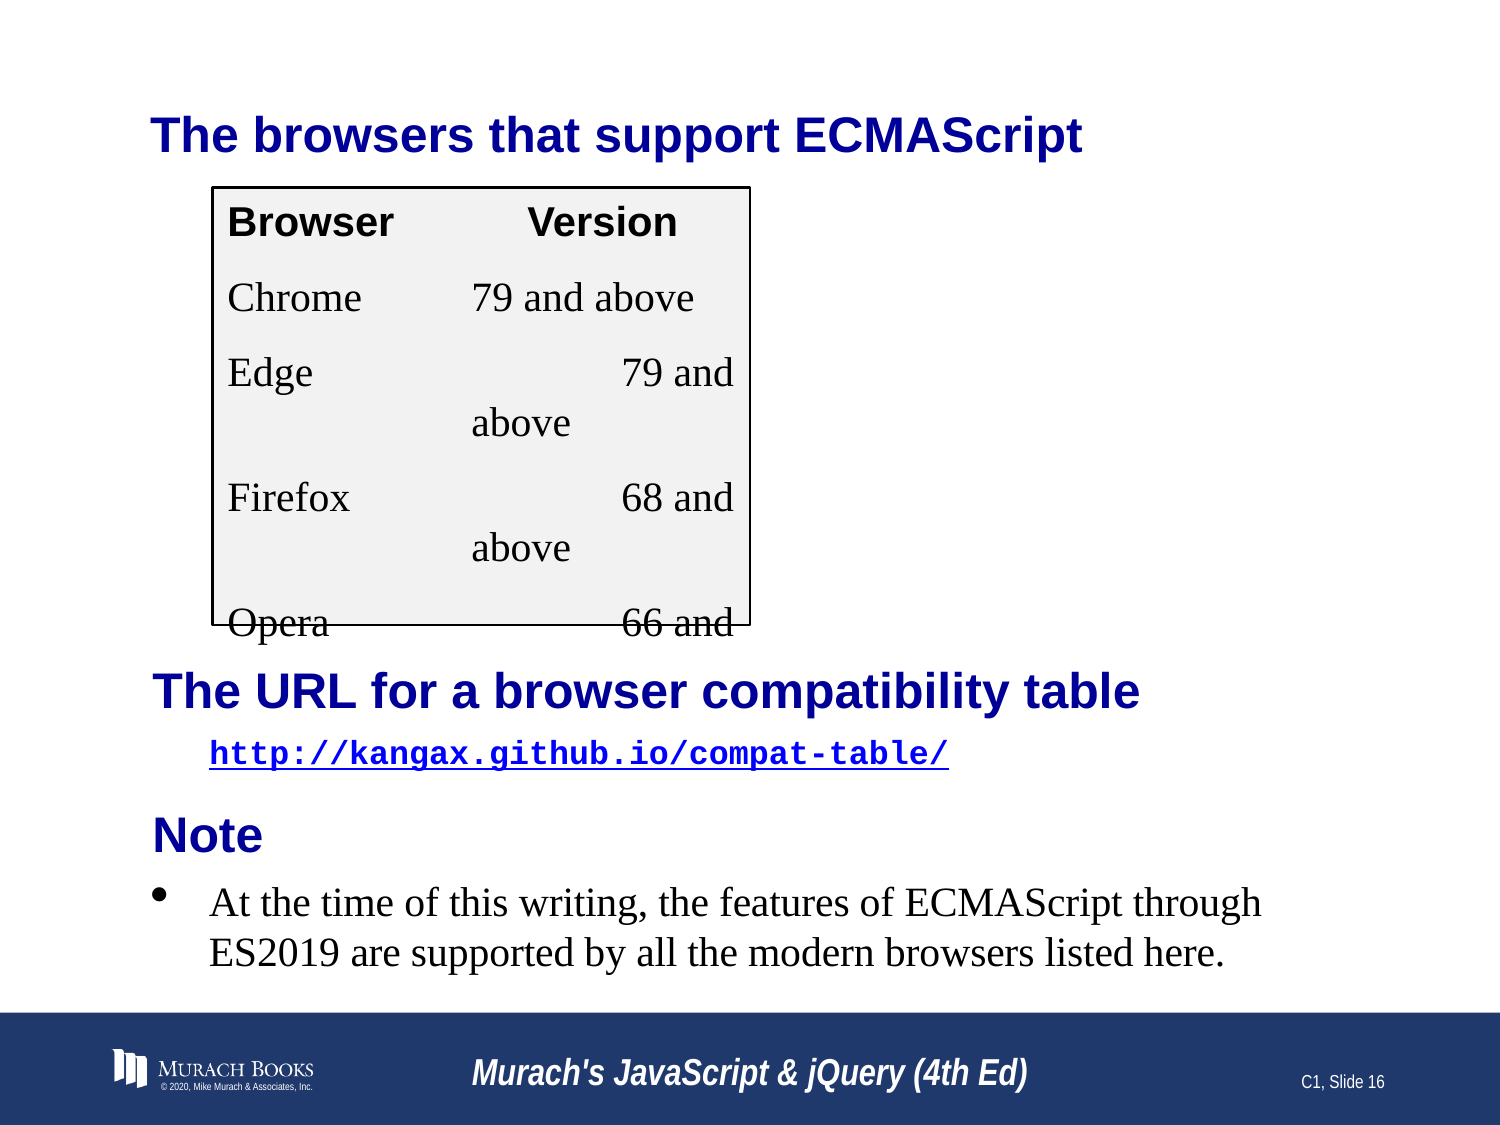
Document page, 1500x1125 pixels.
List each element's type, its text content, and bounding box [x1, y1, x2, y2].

slide_number C1, Slide 16 [1087, 1025, 1400, 1100]
slide_number Murach's JavaScript & jQuery (4th Ed) [463, 1025, 1050, 1100]
footer © 2020, Mike Murach & Associates, Inc. [12, 1025, 463, 1100]
list Browser Version Chrome 79 and above Edge 79 and above Firefox 68 and above Opera 66 and above Safari 12.1 and above [210, 185, 753, 628]
list The URL for a browser compatibility table http://kangax.github.io/compat-table/ Note At the time of this writing, the features of ECMAScript through ES2019 are supported by all the modern browsers listed here. [137, 651, 1350, 988]
title The browsers that support ECMAScript [150, 102, 1350, 164]
